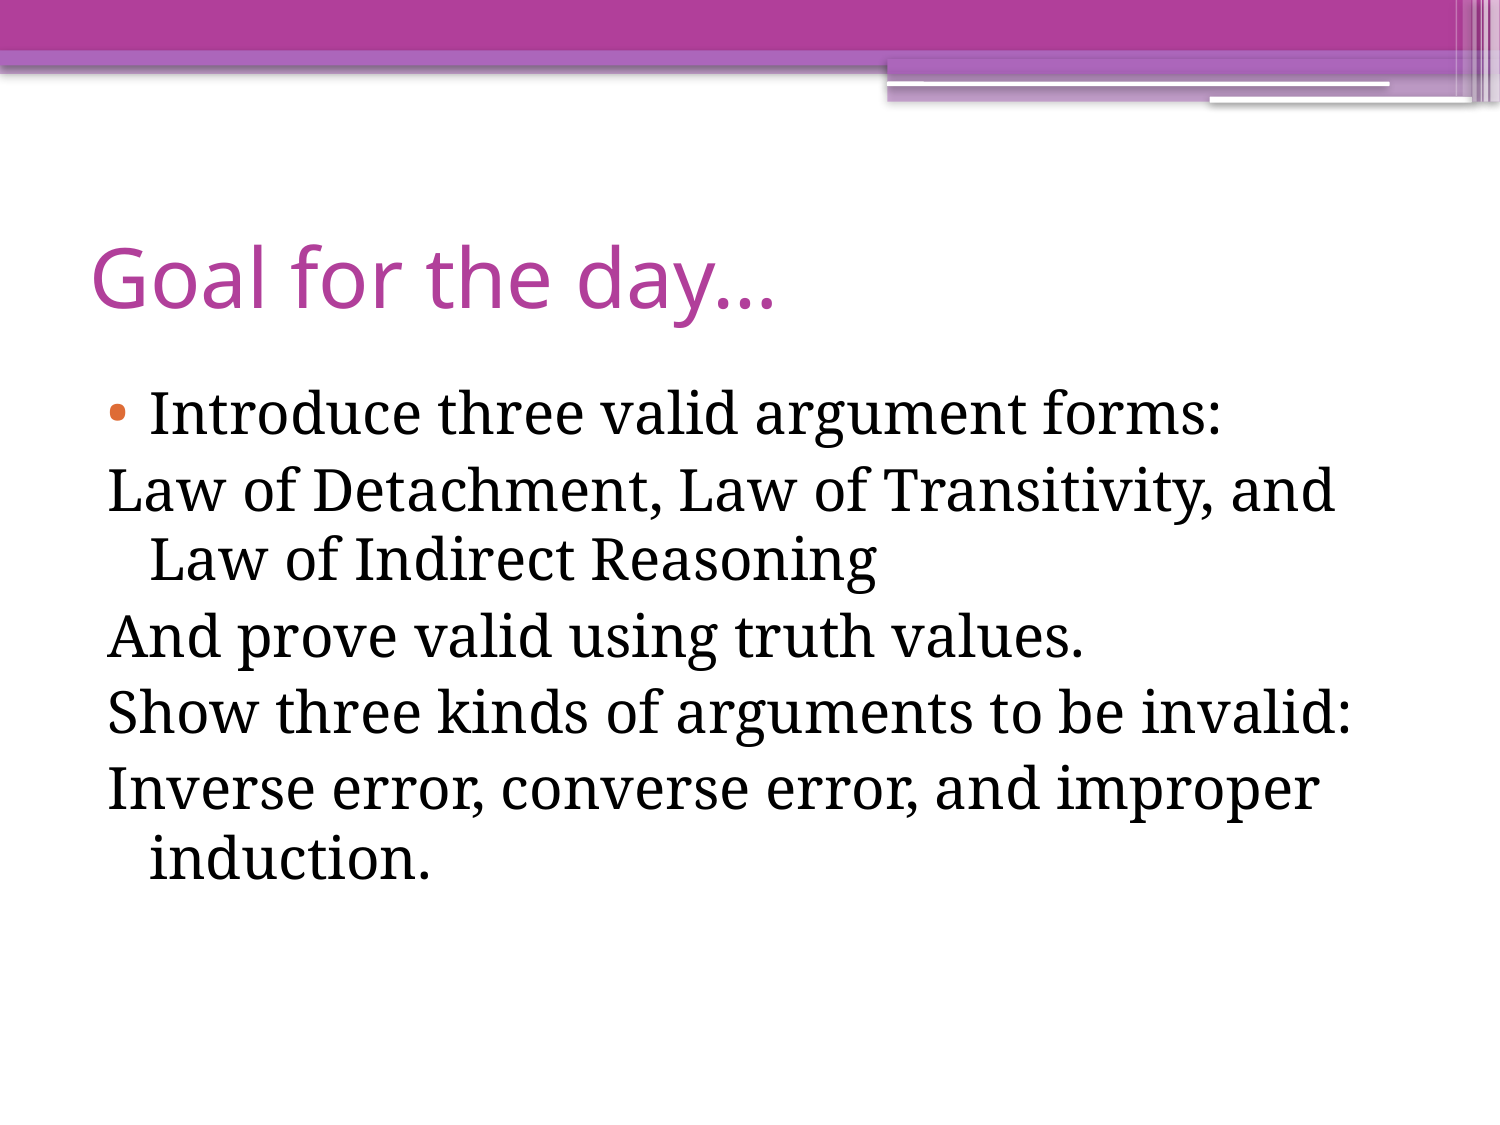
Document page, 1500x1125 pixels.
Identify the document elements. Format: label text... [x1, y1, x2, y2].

list Introduce three valid argument forms: Law of Detachment, Law of Transitivity, and Law of Indirect Reasoning And prove valid using truth values. Show three kinds of arguments to be invalid: Inverse error, converse error, and improper induction. [75, 368, 1425, 1079]
title Goal for the day… [75, 187, 1425, 363]
